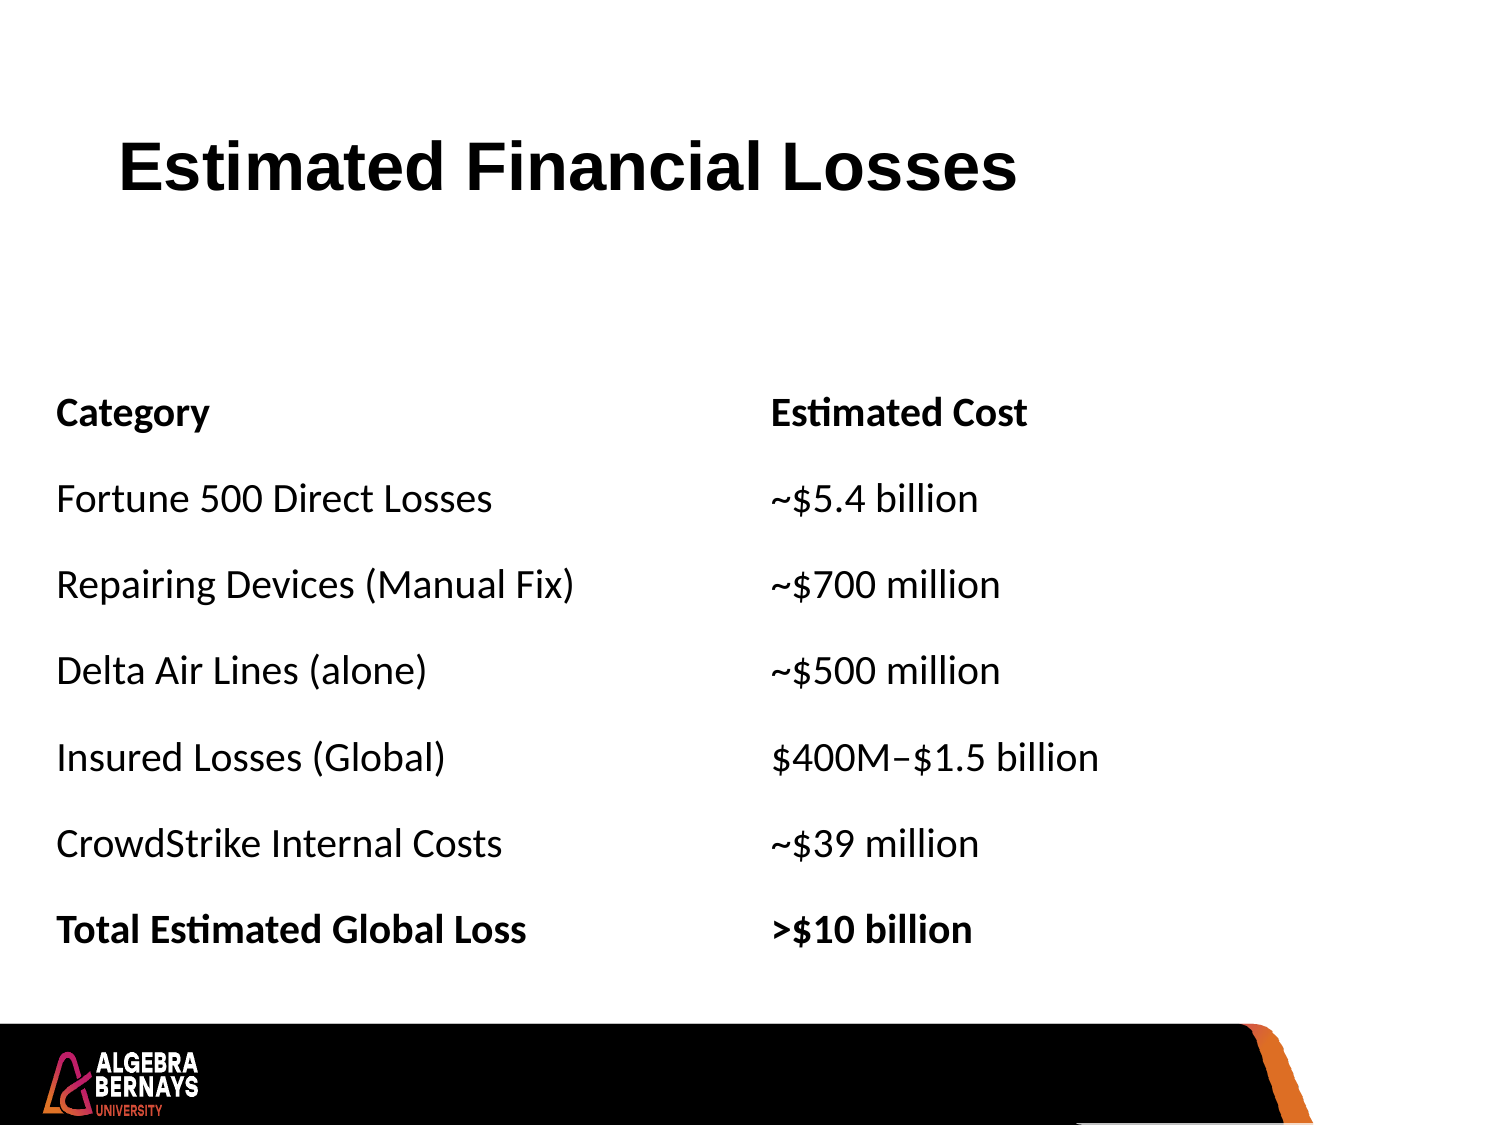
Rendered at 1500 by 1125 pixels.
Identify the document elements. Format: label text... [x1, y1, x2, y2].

table_header Estimated Cost [756, 374, 1471, 460]
table_cell Delta Air Lines (alone) [41, 632, 756, 718]
table_header Category [41, 374, 756, 460]
table_cell Fortune 500 Direct Losses [41, 460, 756, 546]
table_cell $400M–$1.5 billion [756, 718, 1471, 804]
table_cell CrowdStrike Internal Costs [41, 804, 756, 890]
table_cell >$10 billion [756, 890, 1471, 976]
title Estimated Financial Losses [103, 59, 1397, 278]
table_cell Repairing Devices (Manual Fix) [41, 546, 756, 632]
table_cell Total Estimated Global Loss [41, 890, 756, 976]
picture [0, 1023, 1468, 1125]
table_cell ~$5.4 billion [756, 460, 1471, 546]
table_cell Insured Losses (Global) [41, 718, 756, 804]
table_cell ~$700 million [756, 546, 1471, 632]
table_cell ~$39 million [756, 804, 1471, 890]
table_cell ~$500 million [756, 632, 1471, 718]
